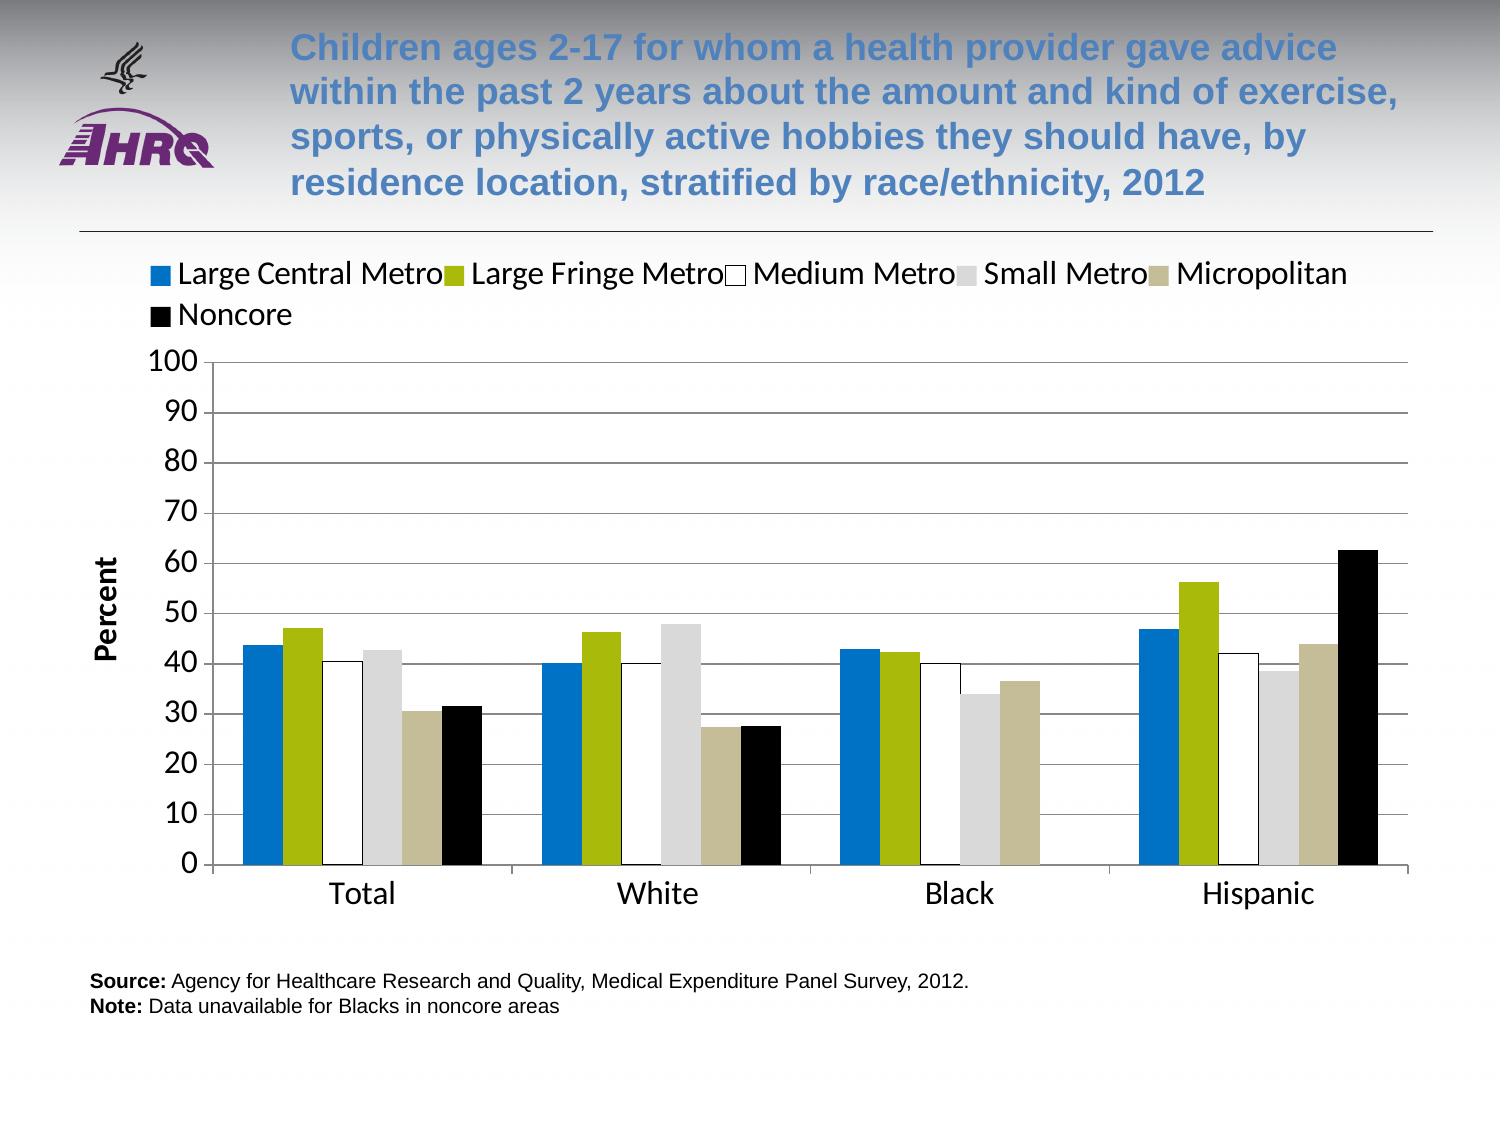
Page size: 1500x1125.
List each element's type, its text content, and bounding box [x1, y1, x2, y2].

text_box Source: Agency for Healthcare Research and Quality, Medical Expenditure Panel Survey, 2012. Note: Data unavailable for Blacks in noncore areas [74, 959, 1425, 1025]
picture [0, 0, 1500, 1125]
title Children ages 2-17 for whom a health provider gave advice within the past 2 years about the amount and kind of exercise, sports, or physically active hobbies they should have, by residence location, stratified by race/ethnicity, 2012 [275, 24, 1438, 200]
chart [74, 239, 1426, 931]
